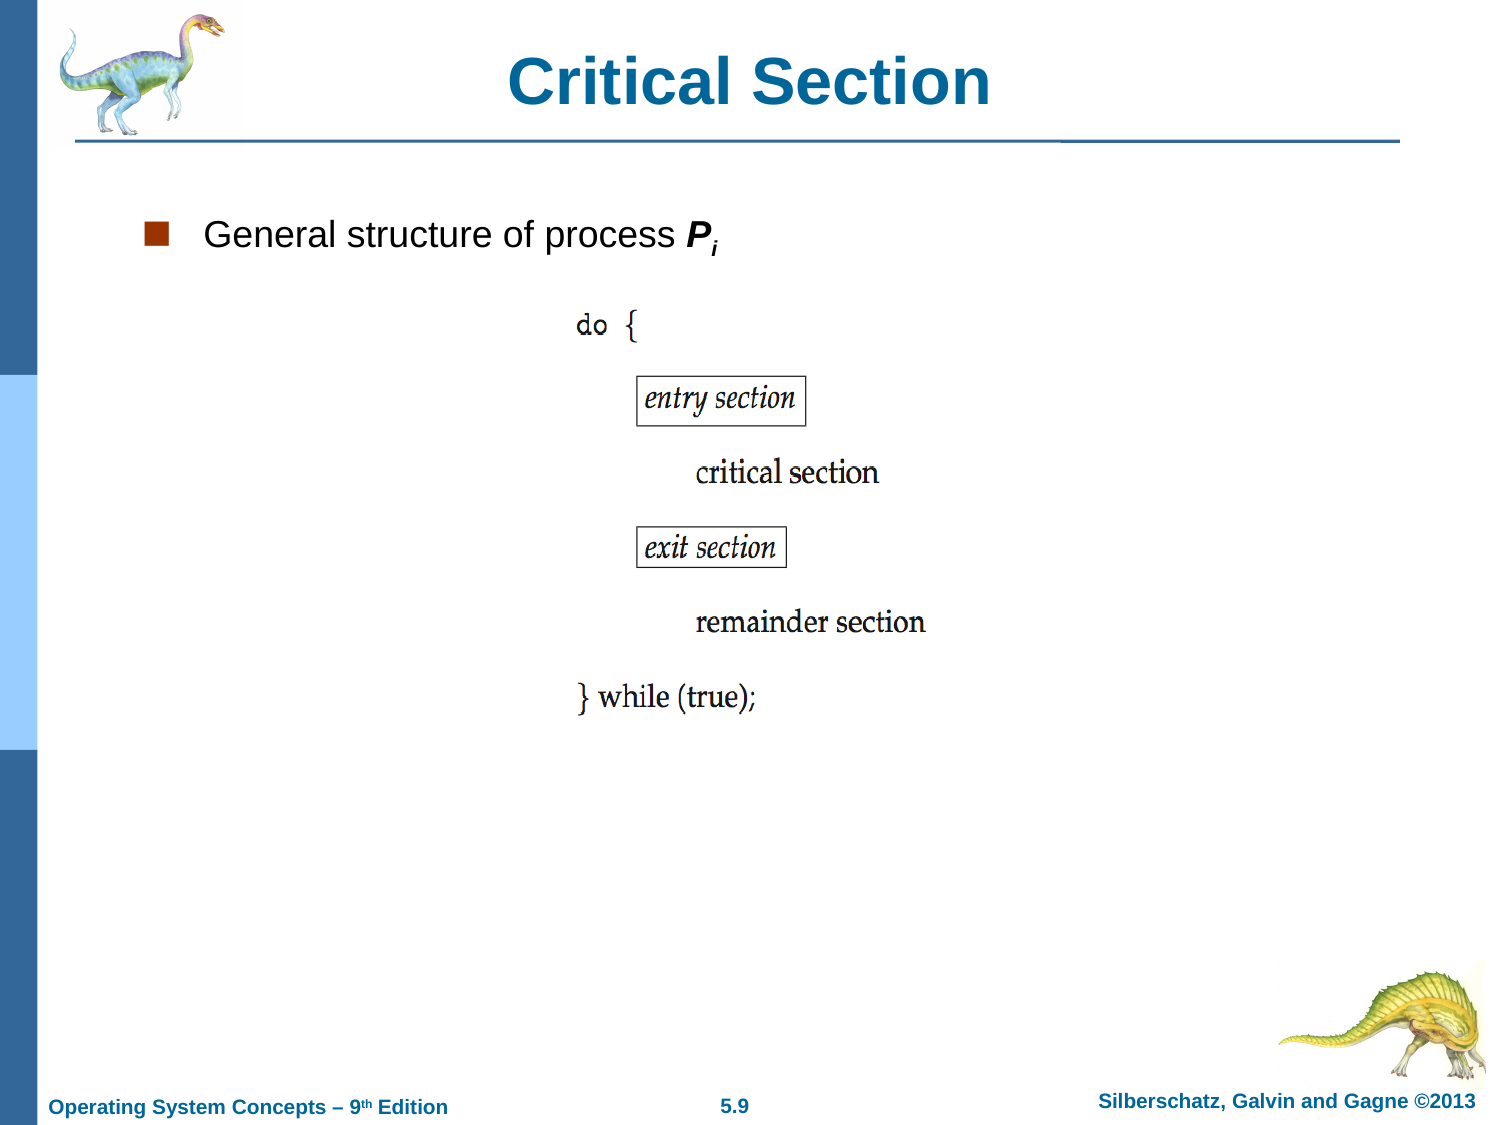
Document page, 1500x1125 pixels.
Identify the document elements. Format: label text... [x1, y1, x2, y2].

list General structure of process Pi [132, 202, 1483, 946]
picture [405, 286, 1046, 729]
picture [46, 0, 243, 149]
picture [1275, 959, 1486, 1090]
title Critical Section [75, 31, 1425, 126]
